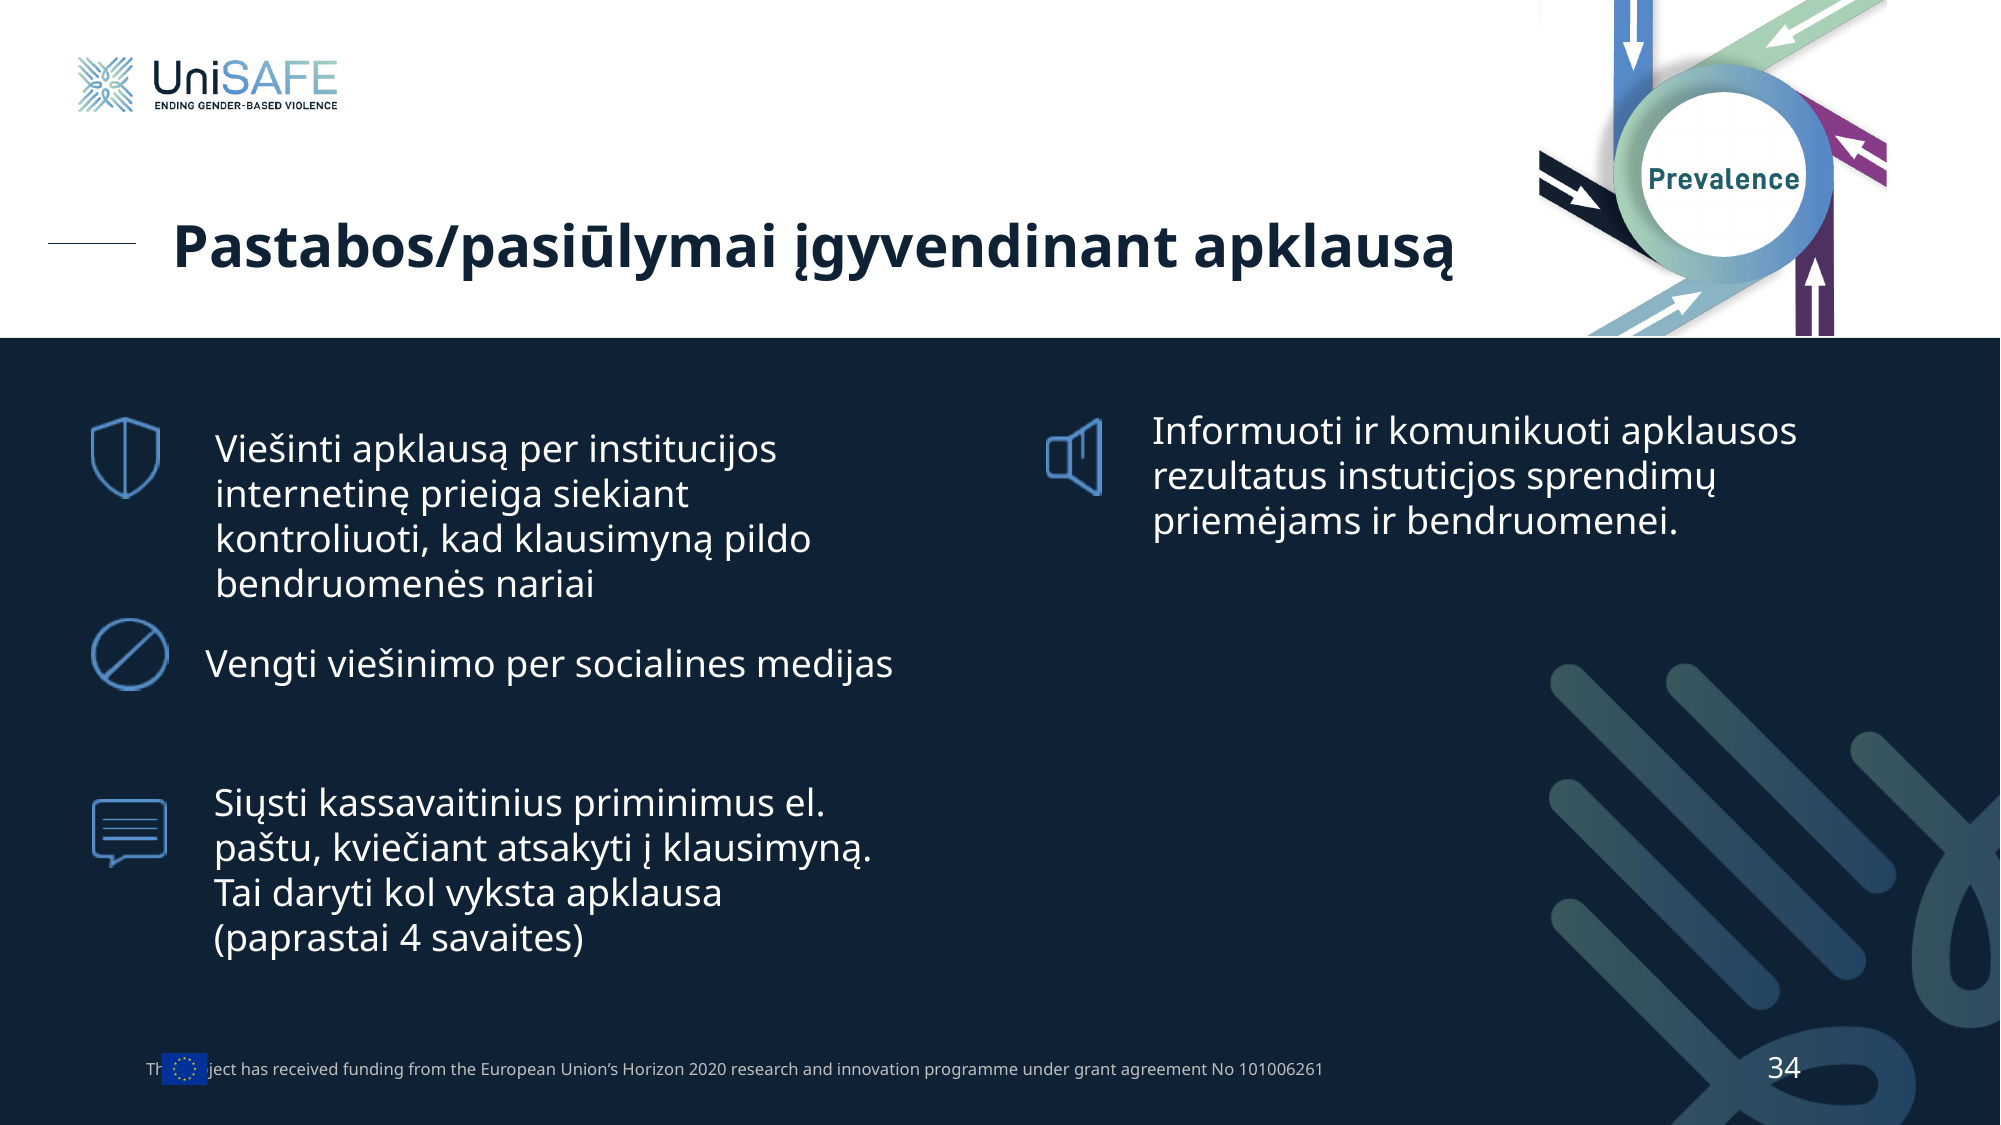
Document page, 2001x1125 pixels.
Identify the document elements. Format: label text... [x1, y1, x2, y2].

text_box Informuoti ir komunikuoti apklausos rezultatus instuticjos sprendimų priemėjams ir bendruomenei. [1137, 399, 1913, 550]
text_box Vengti viešinimo per socialines medijas [190, 632, 991, 693]
picture [1046, 418, 1102, 496]
text_box Siųsti kassavaitinius priminimus el. paštu, kviečiant atsakyti į klausimyną. Tai daryti kol vyksta apklausa (paprastai 4 savaites) [198, 771, 897, 966]
picture [92, 799, 167, 868]
picture [91, 417, 160, 499]
title Pastabos/pasiūlymai įgyvendinant apklausą [172, 185, 1539, 313]
picture [1539, 0, 1887, 336]
picture [78, 57, 337, 112]
text_box Viešinti apklausą per institucijos internetinę prieiga siekiant kontroliuoti, kad klausimyną pildo bendruomenės nariai [199, 417, 874, 613]
picture [91, 618, 169, 691]
